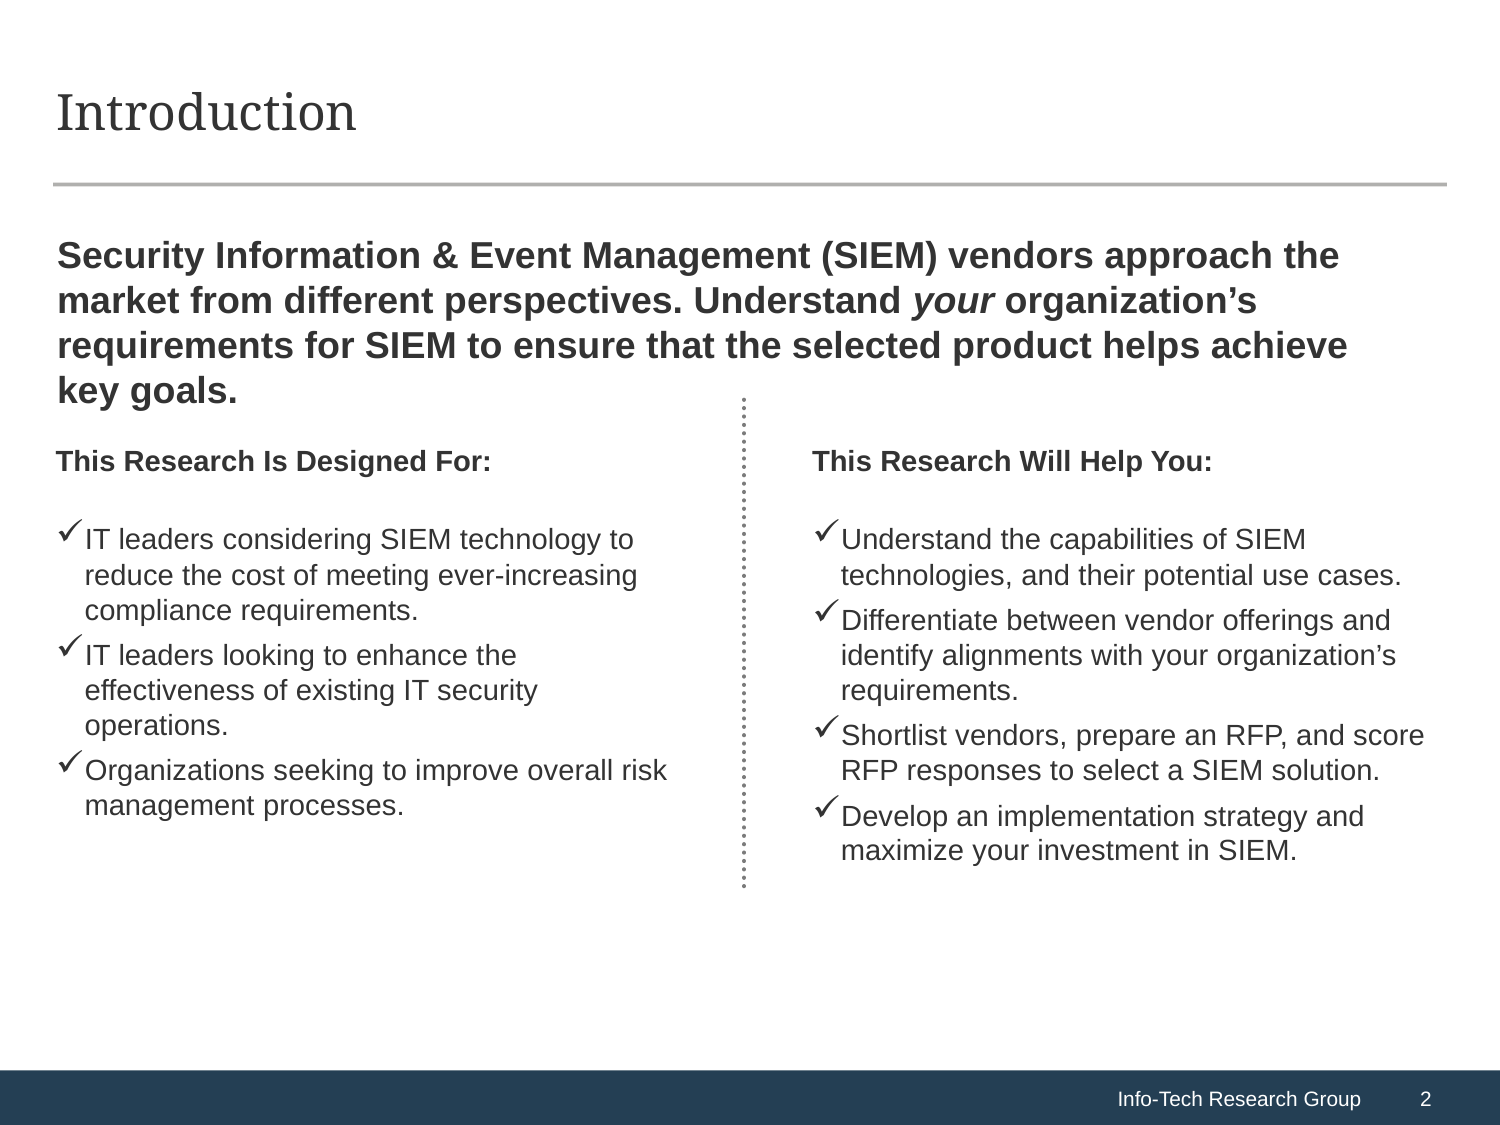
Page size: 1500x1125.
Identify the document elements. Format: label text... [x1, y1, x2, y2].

text_box This Research Is Designed For: [40, 435, 556, 485]
list IT leaders considering SIEM technology to reduce the cost of meeting ever-increasing compliance requirements. IT leaders looking to enhance the effectiveness of existing IT security operations. Organizations seeking to improve overall risk management processes. [40, 467, 703, 859]
text_box This Research Will Help You: [797, 435, 1258, 485]
list Security Information & Event Management (SIEM) vendors approach the market from different perspectives. Understand your organization’s requirements for SIEM to ensure that the selected product helps achieve key goals. [41, 223, 1457, 401]
list Understand the capabilities of SIEM technologies, and their potential use cases. Differentiate between vendor offerings and identify alignments with your organization’s requirements. Shortlist vendors, prepare an RFP, and score RFP responses to select a SIEM solution. Develop an implementation strategy and maximize your investment in SIEM. [796, 467, 1459, 891]
title Introduction [41, 42, 1457, 185]
